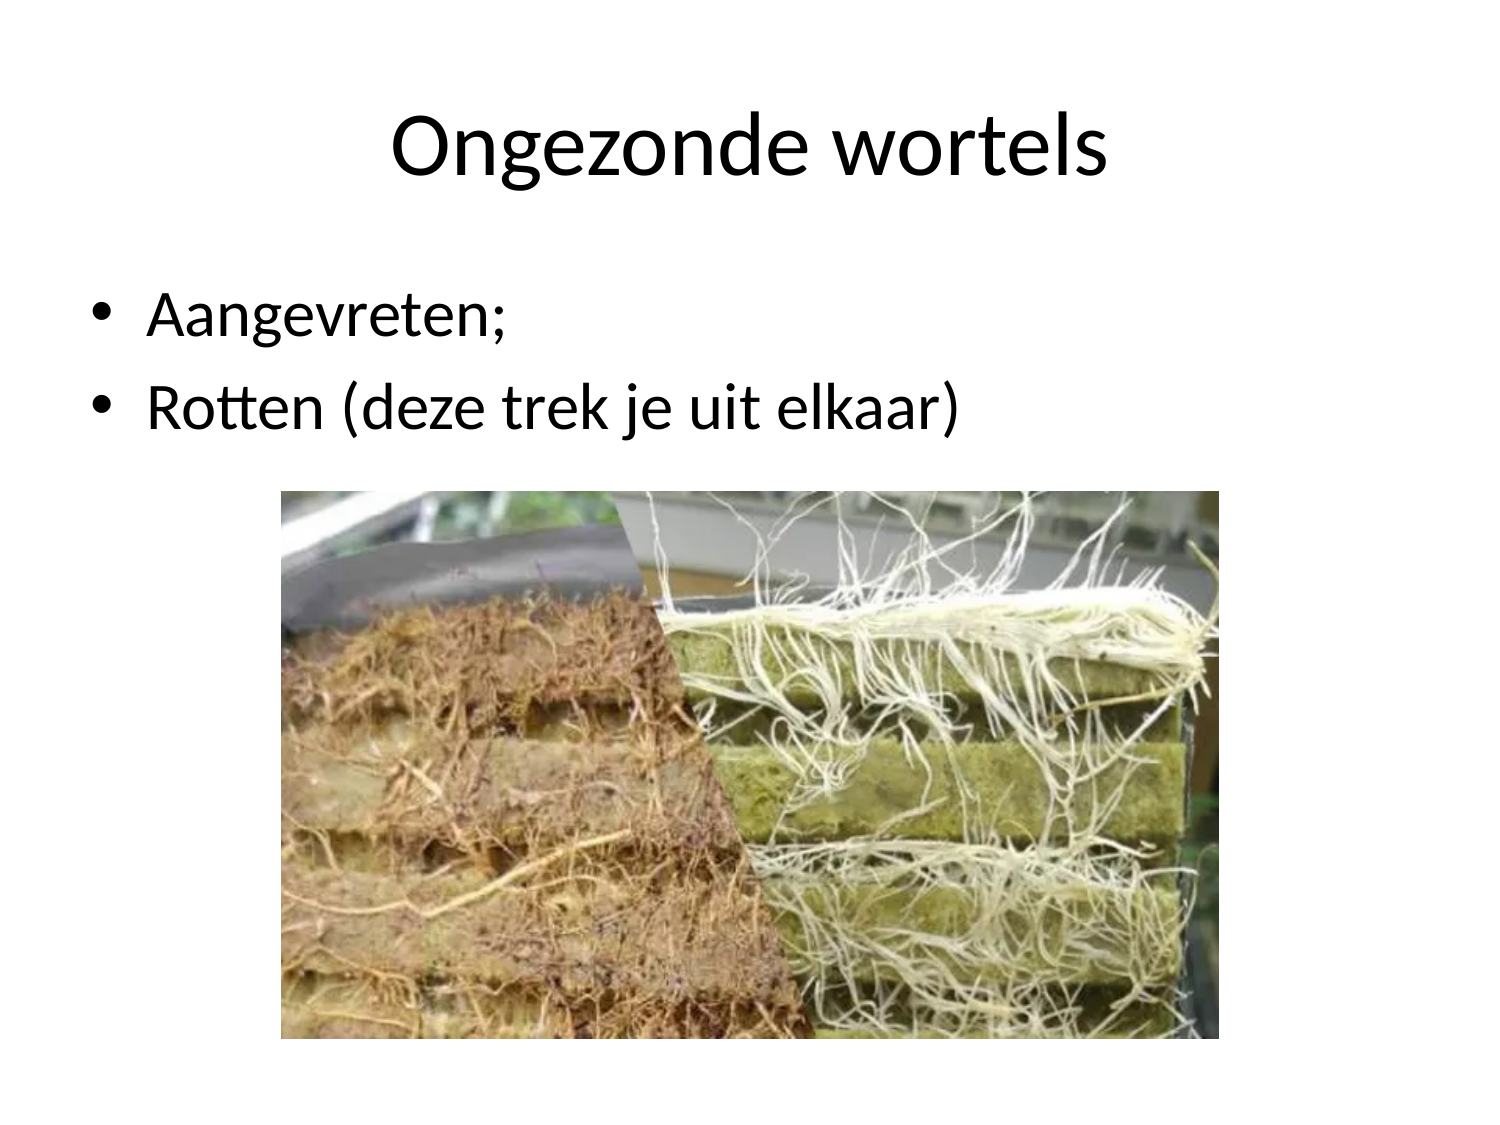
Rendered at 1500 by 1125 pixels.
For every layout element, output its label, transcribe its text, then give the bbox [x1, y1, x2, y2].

picture [281, 491, 1219, 1039]
title Ongezonde wortels [75, 45, 1425, 233]
list Aangevreten; Rotten (deze trek je uit elkaar) [75, 262, 1425, 1005]
